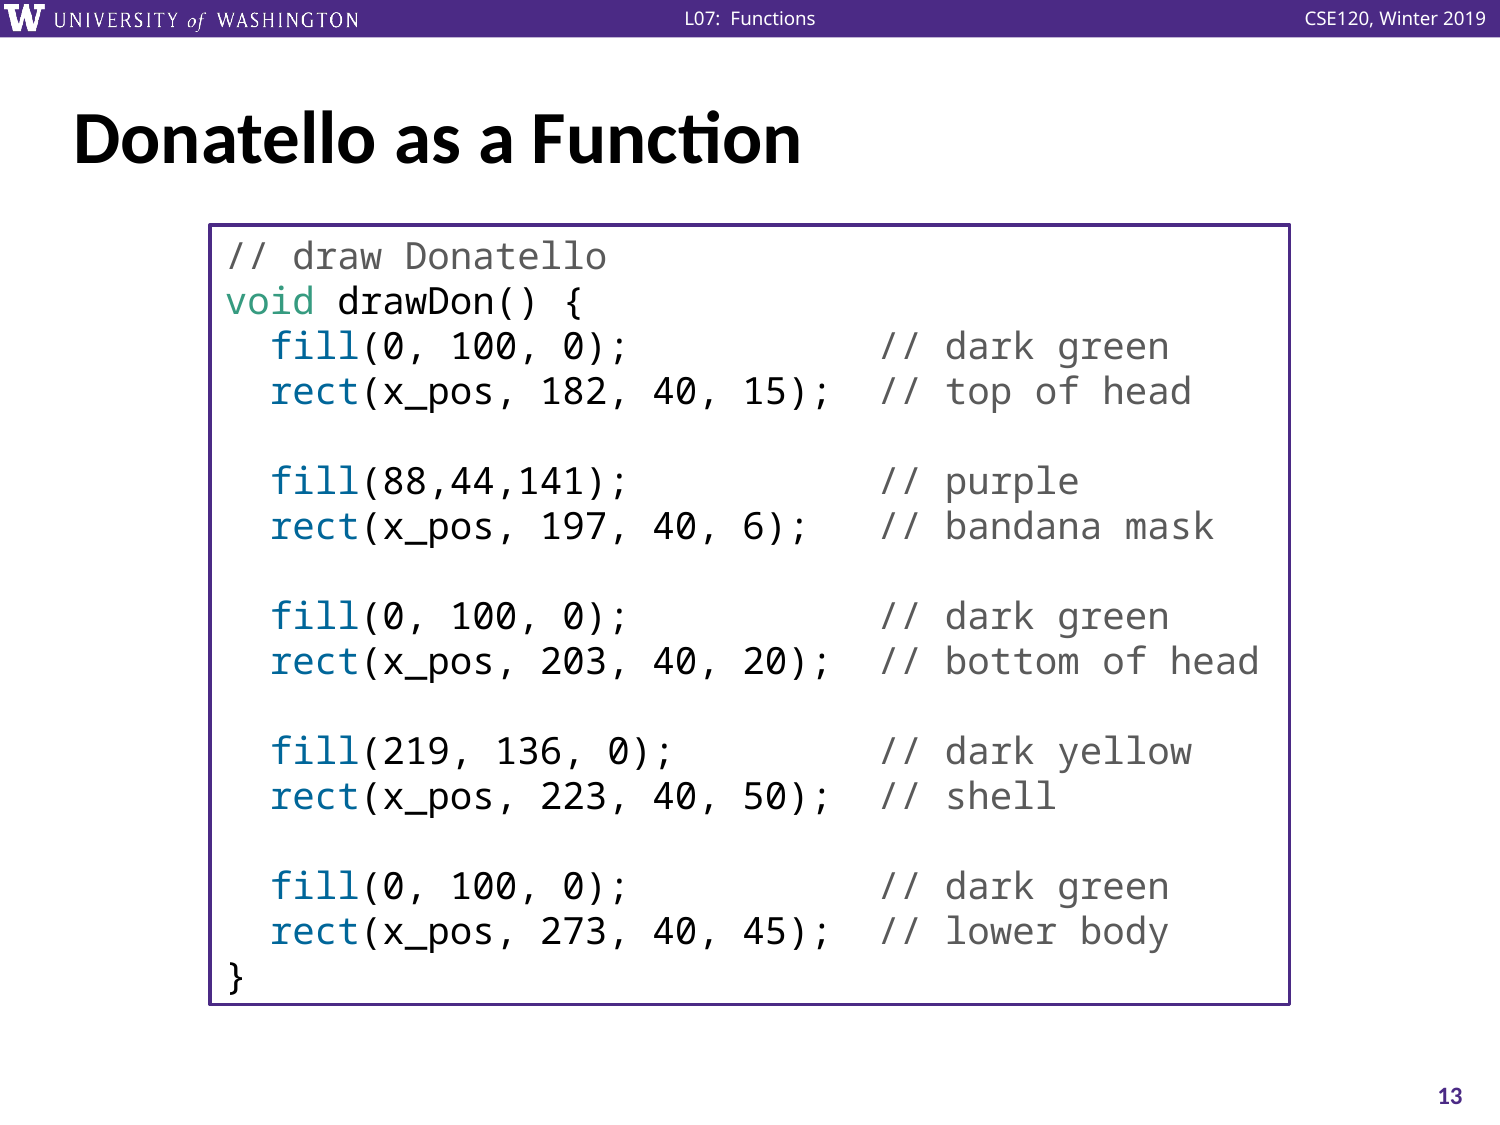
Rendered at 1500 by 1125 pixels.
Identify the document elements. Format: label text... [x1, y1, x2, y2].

title Donatello as a Function [58, 71, 1438, 197]
text_box // draw Donatello void drawDon() { fill(0, 100, 0); // dark green rect(x_pos, 182, 40, 15); // top of head fill(88,44,141); // purple rect(x_pos, 197, 40, 6); // bandana mask fill(0, 100, 0); // dark green rect(x_pos, 203, 40, 20); // bottom of head fill(219, 136, 0); // dark yellow rect(x_pos, 223, 40, 50); // shell fill(0, 100, 0); // dark green rect(x_pos, 273, 40, 45); // lower body } [209, 224, 1290, 1005]
picture [4, 4, 358, 32]
slide_number 13 [1400, 1065, 1500, 1125]
